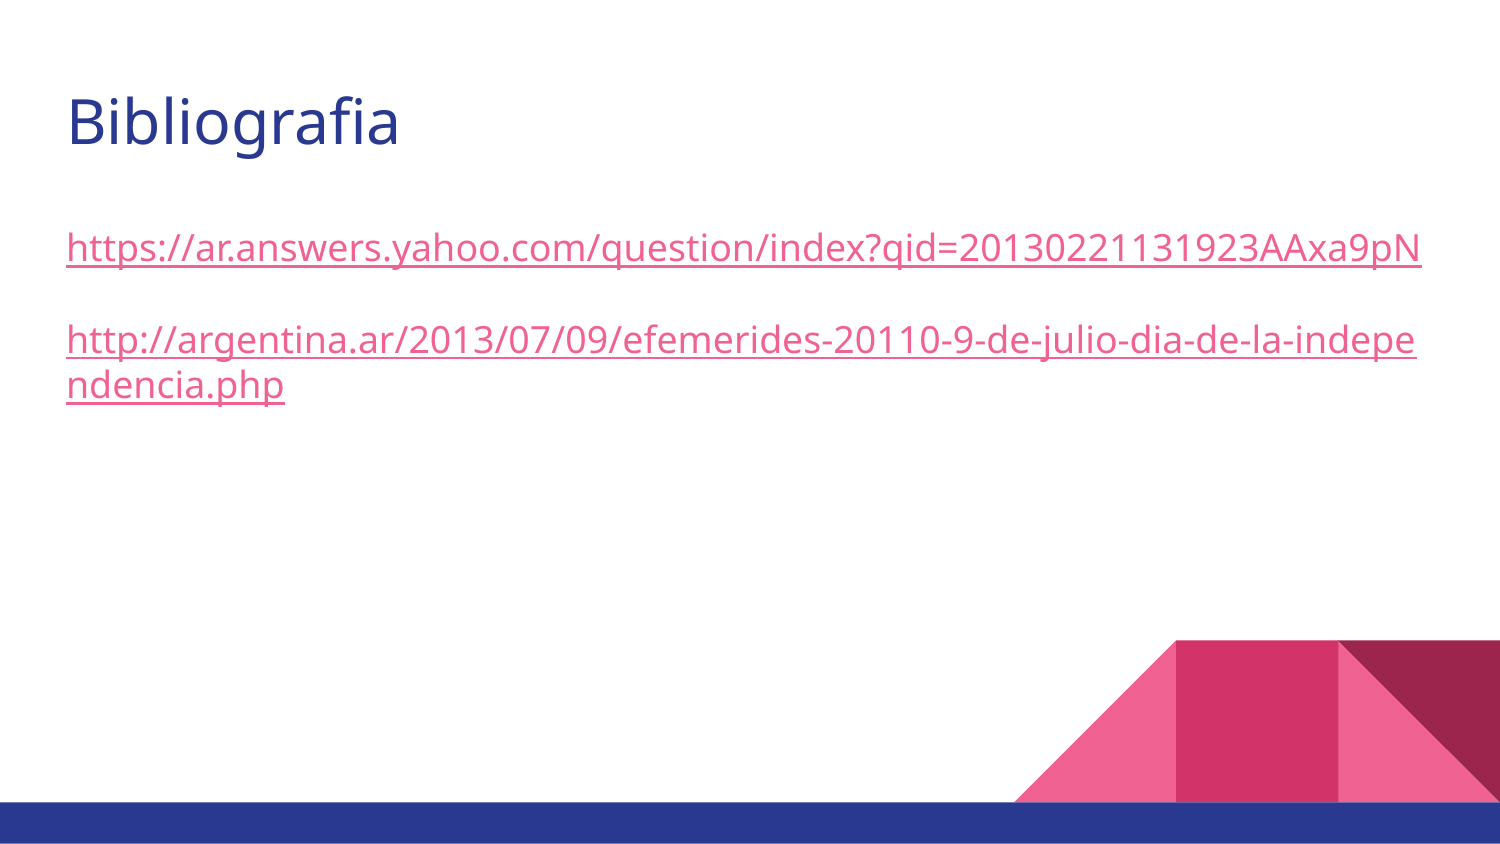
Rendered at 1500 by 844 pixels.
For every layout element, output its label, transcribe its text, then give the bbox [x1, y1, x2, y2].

list https://ar.answers.yahoo.com/question/index?qid=20130221131923AAxa9pN http://argentina.ar/2013/07/09/efemerides-20110-9-de-julio-dia-de-la-independencia.php [51, 201, 1449, 750]
title Bibliografia [51, 67, 1449, 167]
